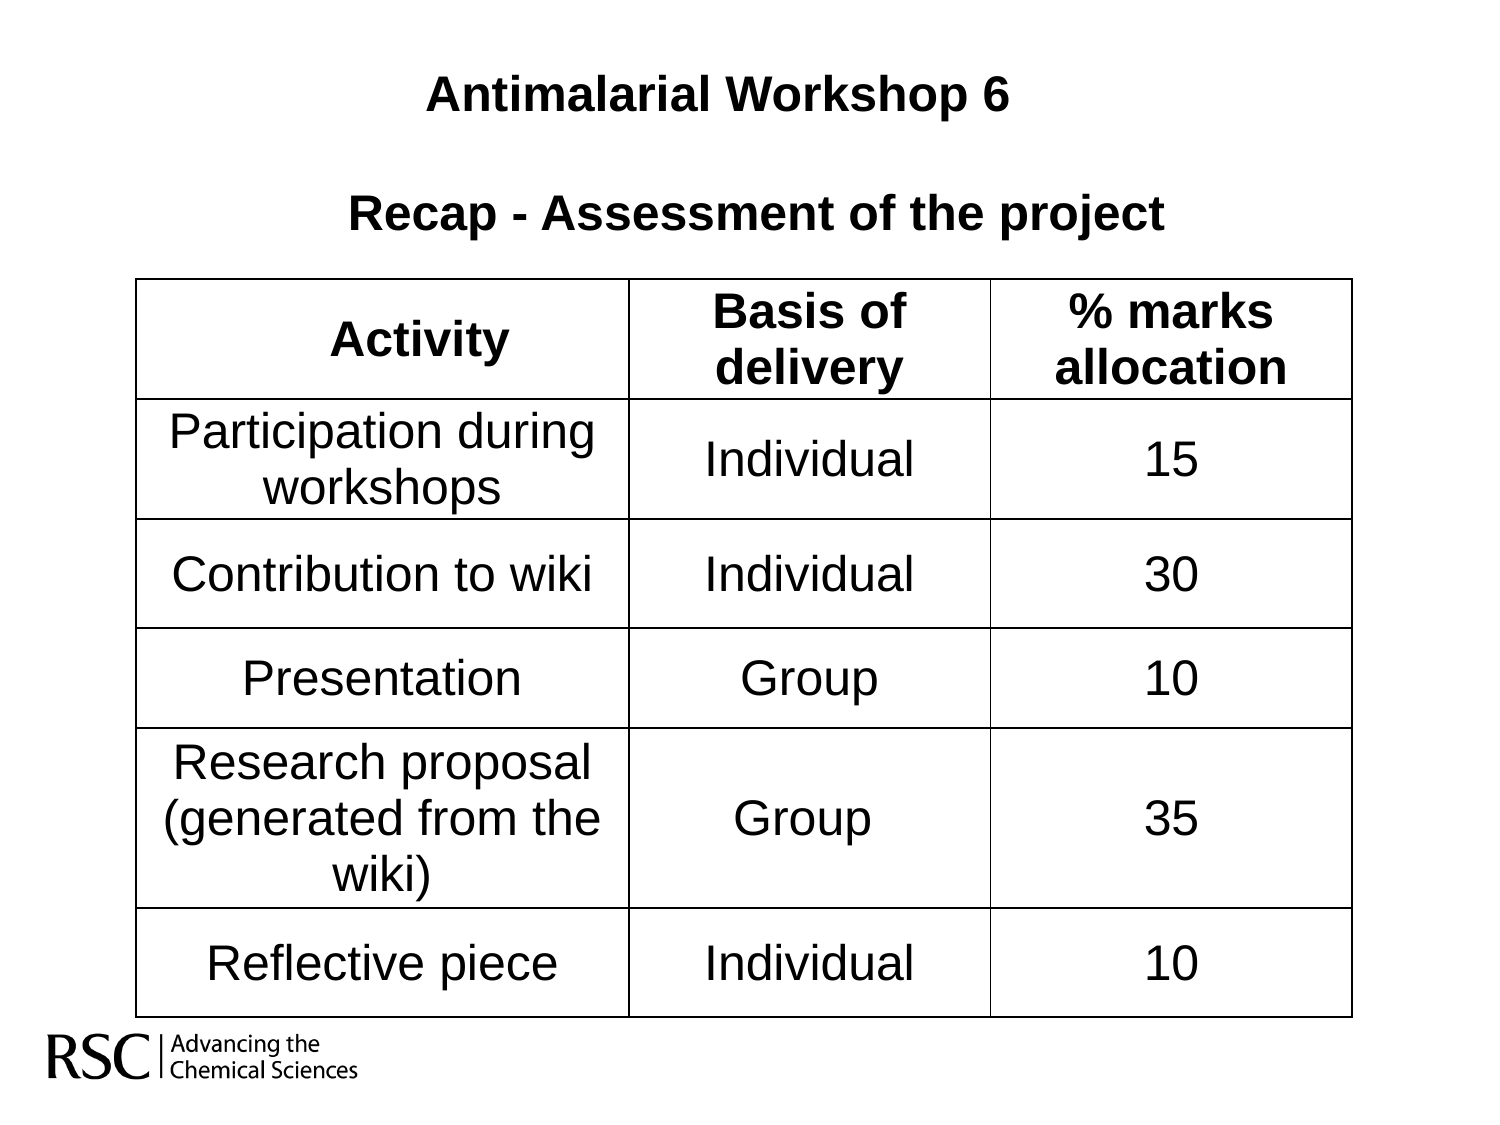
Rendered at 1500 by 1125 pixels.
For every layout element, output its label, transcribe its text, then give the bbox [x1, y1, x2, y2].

table_header Activity [137, 280, 628, 398]
table_cell 35 [991, 729, 1351, 907]
table_cell Group [630, 629, 990, 727]
table_cell Individual [630, 520, 990, 627]
text_box Recap - Assessment of the project [123, 172, 1390, 248]
table_cell 10 [991, 629, 1351, 727]
table_cell Participation during workshops [137, 400, 628, 518]
table_header % marks allocation [991, 280, 1351, 398]
table_header Basis of delivery [630, 280, 990, 398]
table_cell Reflective piece [137, 909, 628, 1016]
text_box Antimalarial Workshop 6 [410, 54, 1026, 130]
table_cell 30 [991, 520, 1351, 627]
table_cell 15 [991, 400, 1351, 518]
text_box [117, 258, 1383, 396]
table_cell Presentation [137, 629, 628, 727]
table_cell Research proposal (generated from the wiki) [137, 729, 628, 907]
table_cell Individual [630, 400, 990, 518]
table_cell 10 [991, 909, 1351, 1016]
table_cell Group [630, 729, 990, 907]
table_cell Individual [630, 909, 990, 1016]
table_cell Contribution to wiki [137, 520, 628, 627]
